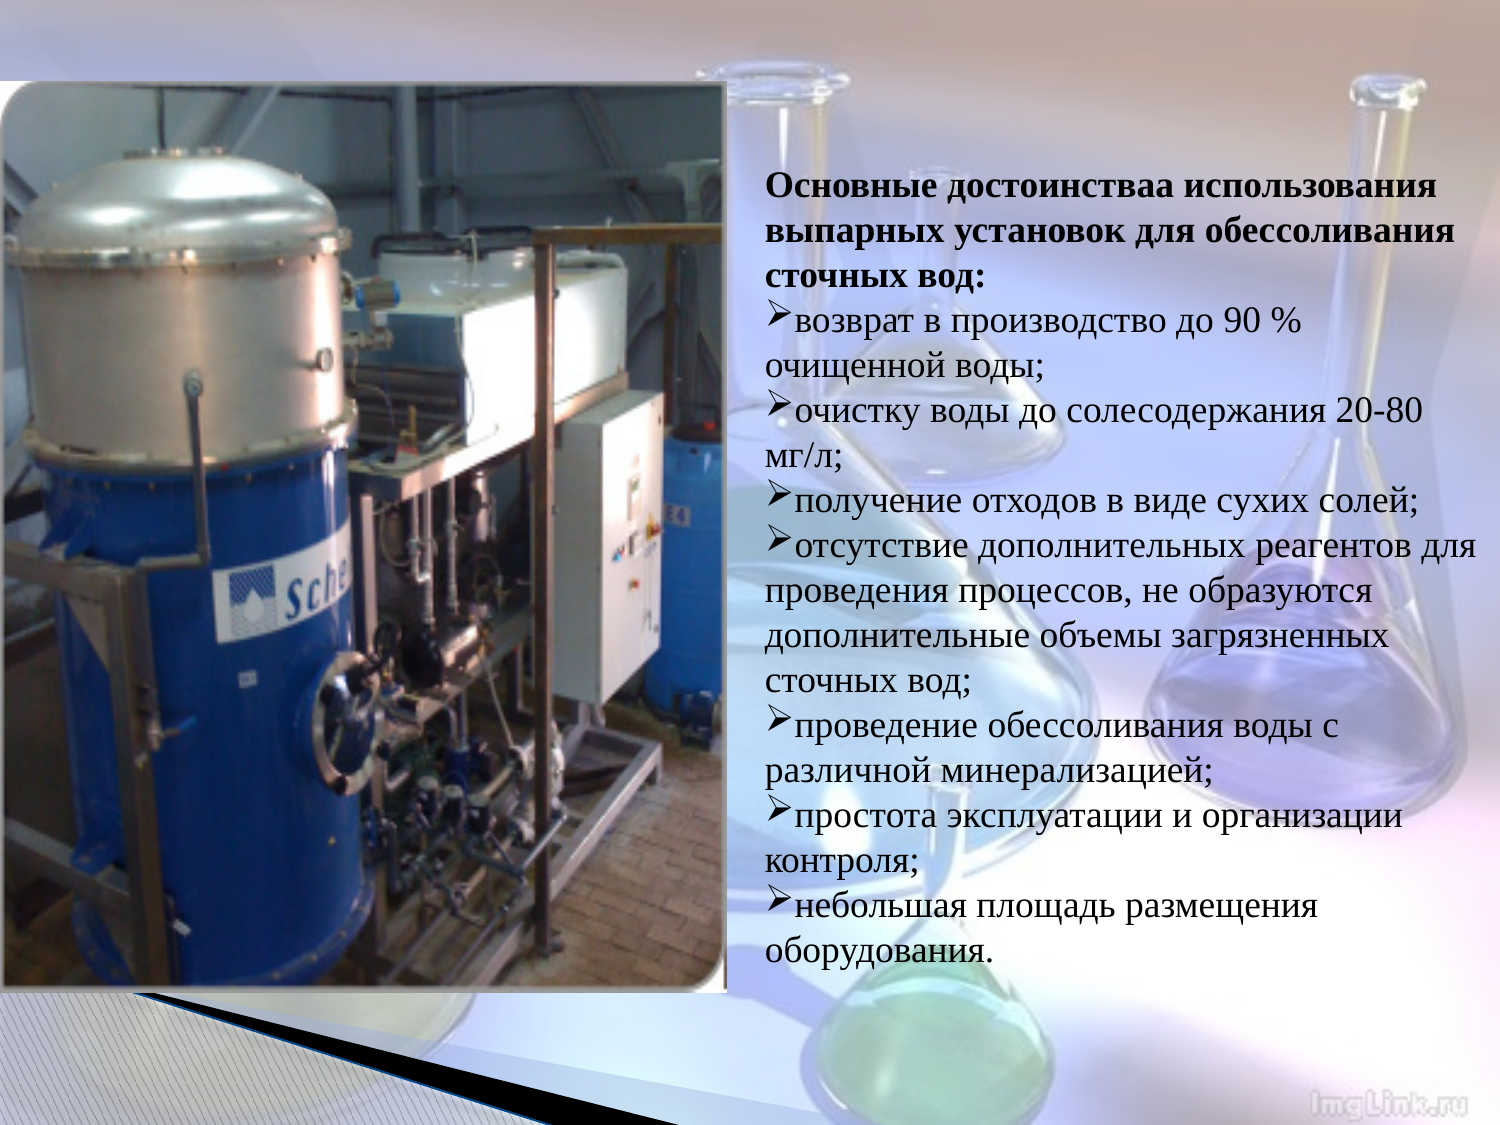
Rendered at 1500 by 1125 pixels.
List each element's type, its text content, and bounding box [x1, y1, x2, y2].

text_box Основные достоинстваа использования выпарных установок для обессоливания сточных вод: возврат в производство до 90 % очищенной воды; очистку воды до солесодержания 20-80 мг/л; получение отходов в виде сухих солей; отсутствие дополнительных реагентов для проведения процессов, не образуются дополнительные объемы загрязненных сточных вод; проведение обессоливания воды с различной минерализацией; простота эксплуатации и организации контроля; небольшая площадь размещения оборудования. [749, 152, 1500, 978]
picture [0, 81, 727, 993]
